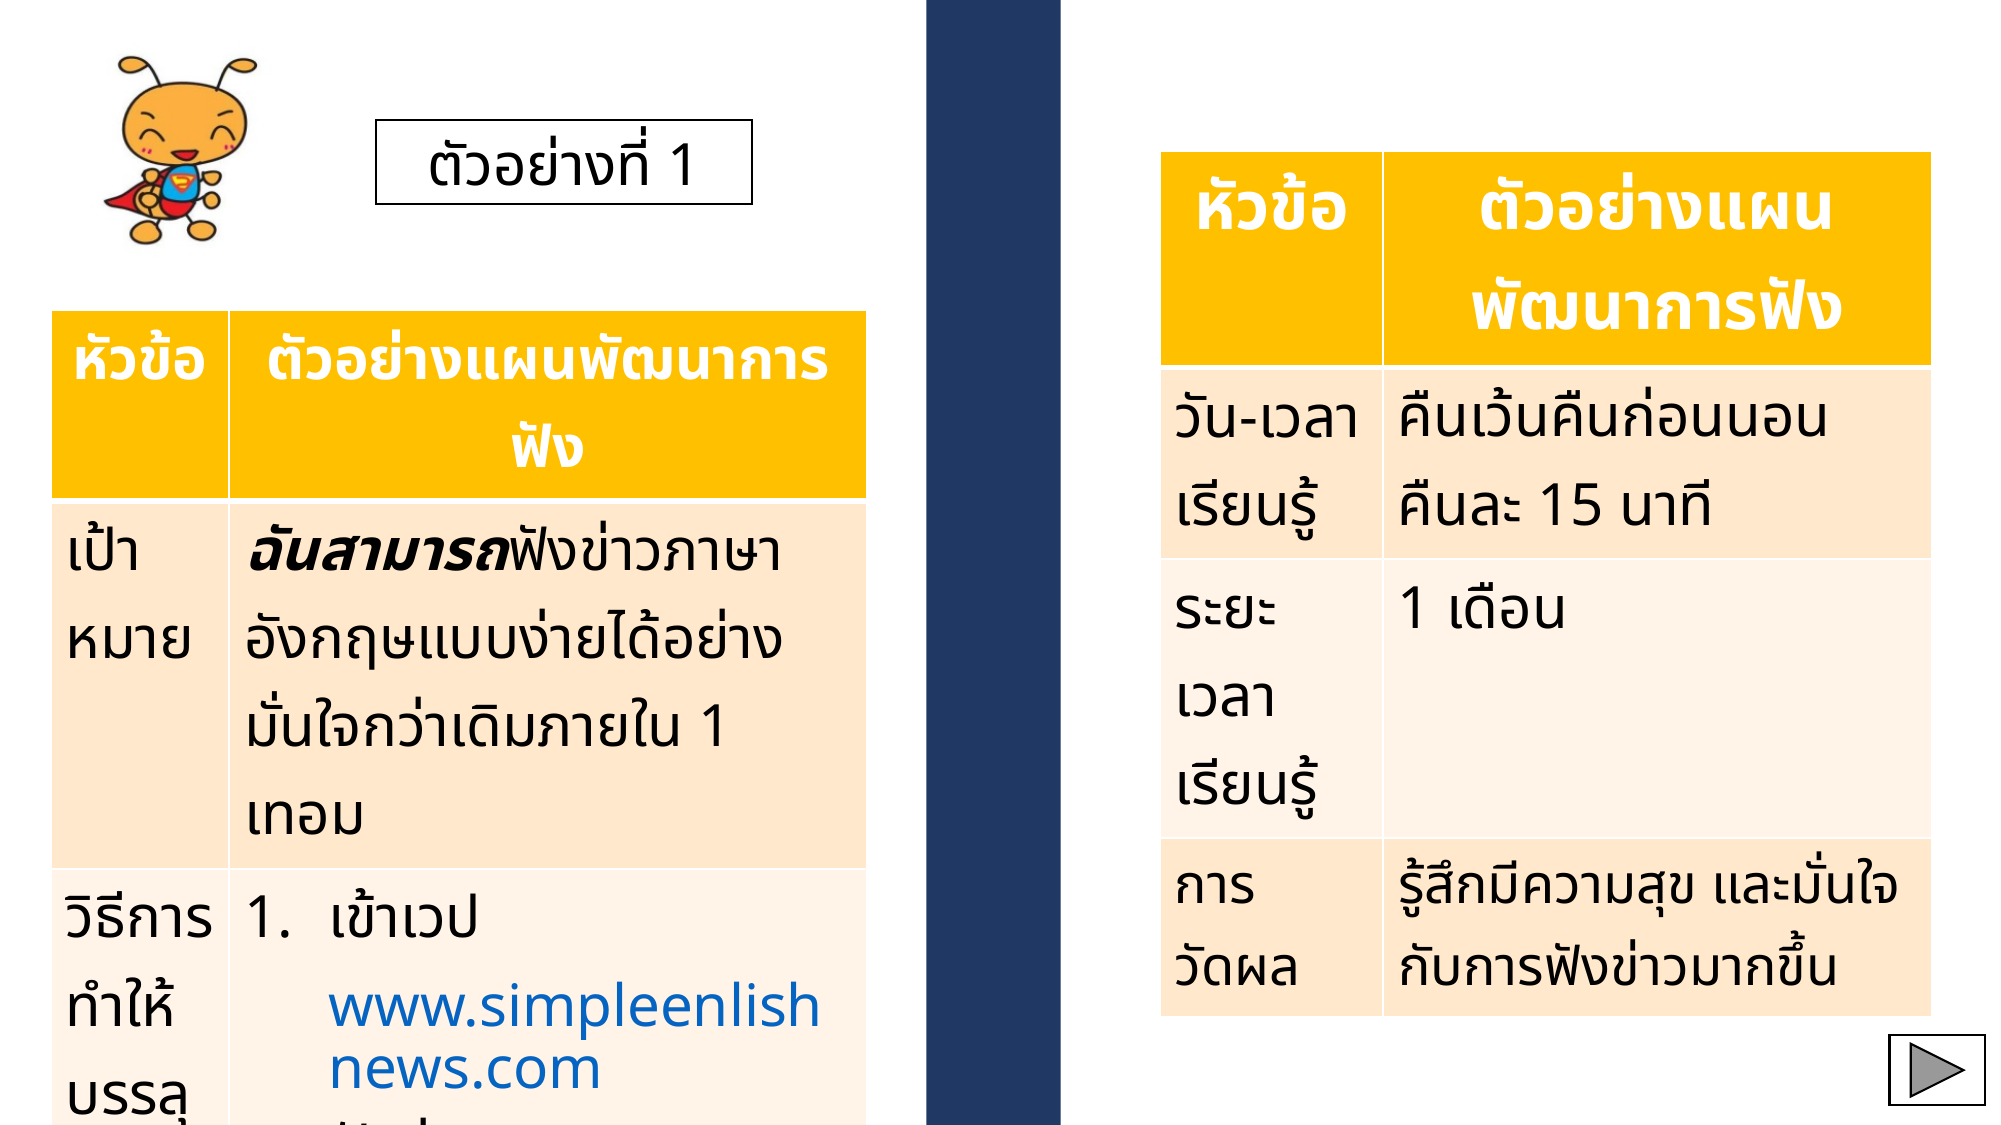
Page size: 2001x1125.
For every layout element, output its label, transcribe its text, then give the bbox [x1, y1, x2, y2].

text_box ตัวอย่างที่ 1 [375, 119, 753, 205]
table_cell เข้าเวป www.simpleenlishnews.comฟังข่าวความยาว 1 นาที ทุกวัน วันละ 2 ข่าว ทำความเข้าใจข่าวอย่างคร่าวๆ เลือกฝึกออกเสียงคำศัพท์ที่ไม่คุ้นเคย ออกเสียงซ้ำๆจนมั่นใจ [230, 870, 866, 1125]
table_cell ฉันสามารถฟังข่าวภาษาอังกฤษแบบง่ายได้อย่างมั่นใจกว่าเดิมภายใน 1 เทอม [230, 504, 866, 868]
table_cell การวัดผล [1161, 839, 1382, 1016]
table_header ตัวอย่างแผนพัฒนาการฟัง [230, 311, 866, 498]
table_header หัวข้อ [1161, 152, 1382, 365]
picture [41, 0, 291, 296]
table_cell ระยะเวลาเรียนรู้ [1161, 560, 1382, 837]
table_cell เป้าหมาย [52, 504, 228, 868]
table_cell วัน-เวลาเรียนรู้ [1161, 370, 1382, 558]
table_cell 1 เดือน [1384, 560, 1931, 837]
table_cell คืนเว้นคืนก่อนนอน คืนละ 15 นาที [1384, 370, 1931, 558]
text_box [925, 0, 1062, 1125]
text_box [1888, 1034, 1986, 1106]
table_cell วิธีการทำให้บรรลุ [52, 870, 228, 1125]
table_header หัวข้อ [52, 311, 228, 498]
table_header ตัวอย่างแผนพัฒนาการฟัง [1384, 152, 1931, 365]
table_cell รู้สึกมีความสุข และมั่นใจกับการฟังข่าวมากขึ้น [1384, 839, 1931, 1016]
